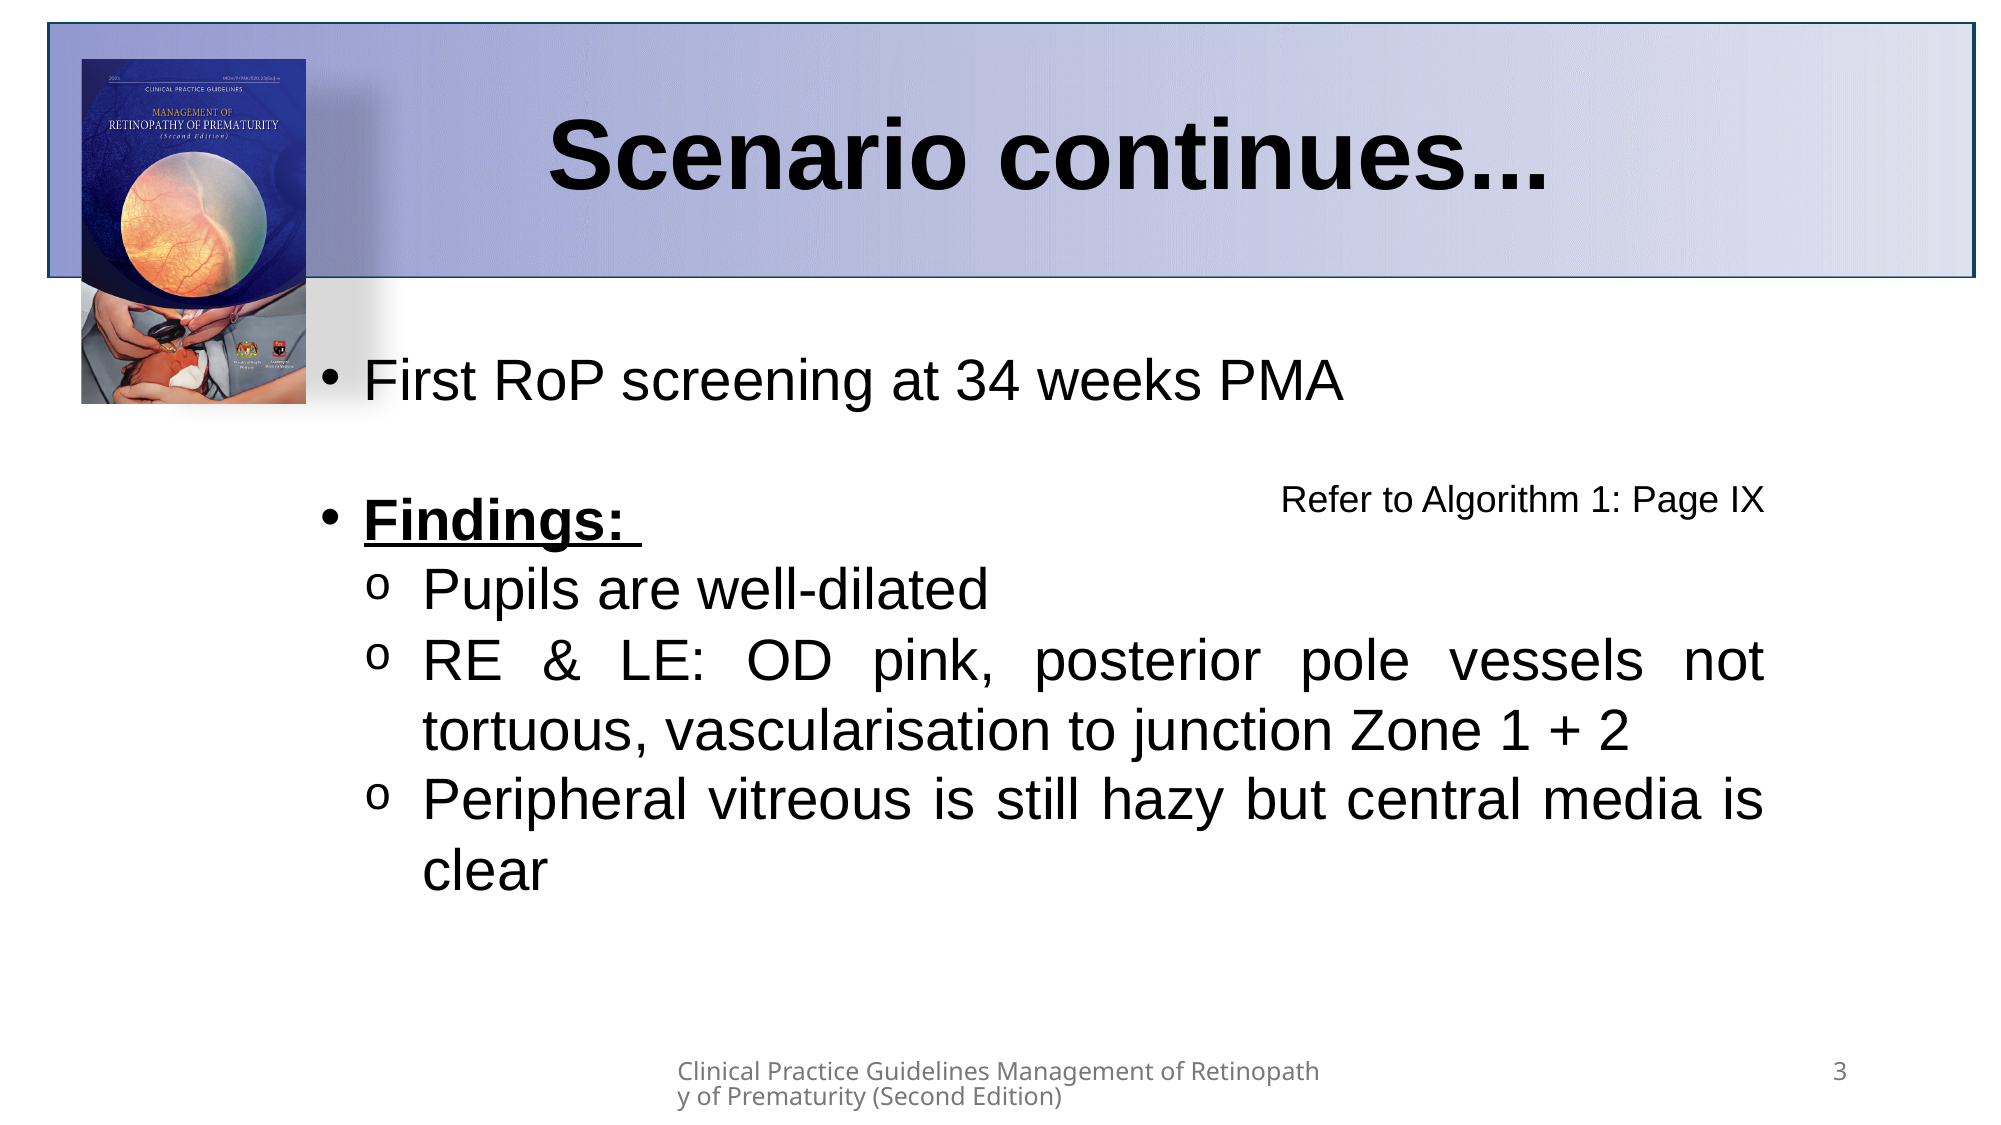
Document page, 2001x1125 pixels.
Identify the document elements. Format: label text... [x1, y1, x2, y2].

text_box Refer to Algorithm 1: Page IX [1265, 467, 1781, 525]
text_box First RoP screening at 34 weeks PMA Findings: Pupils are well-dilated RE & LE: OD pink, posterior pole vessels not tortuous, vascularisation to junction Zone 1 + 2 Peripheral vitreous is still hazy but central media is clear [305, 334, 1781, 1049]
slide_number 3 [1412, 1042, 1863, 1103]
picture [47, 21, 1976, 405]
footer Clinical Practice Guidelines Management of Retinopathy of Prematurity (Second Edition) [662, 1042, 1338, 1103]
